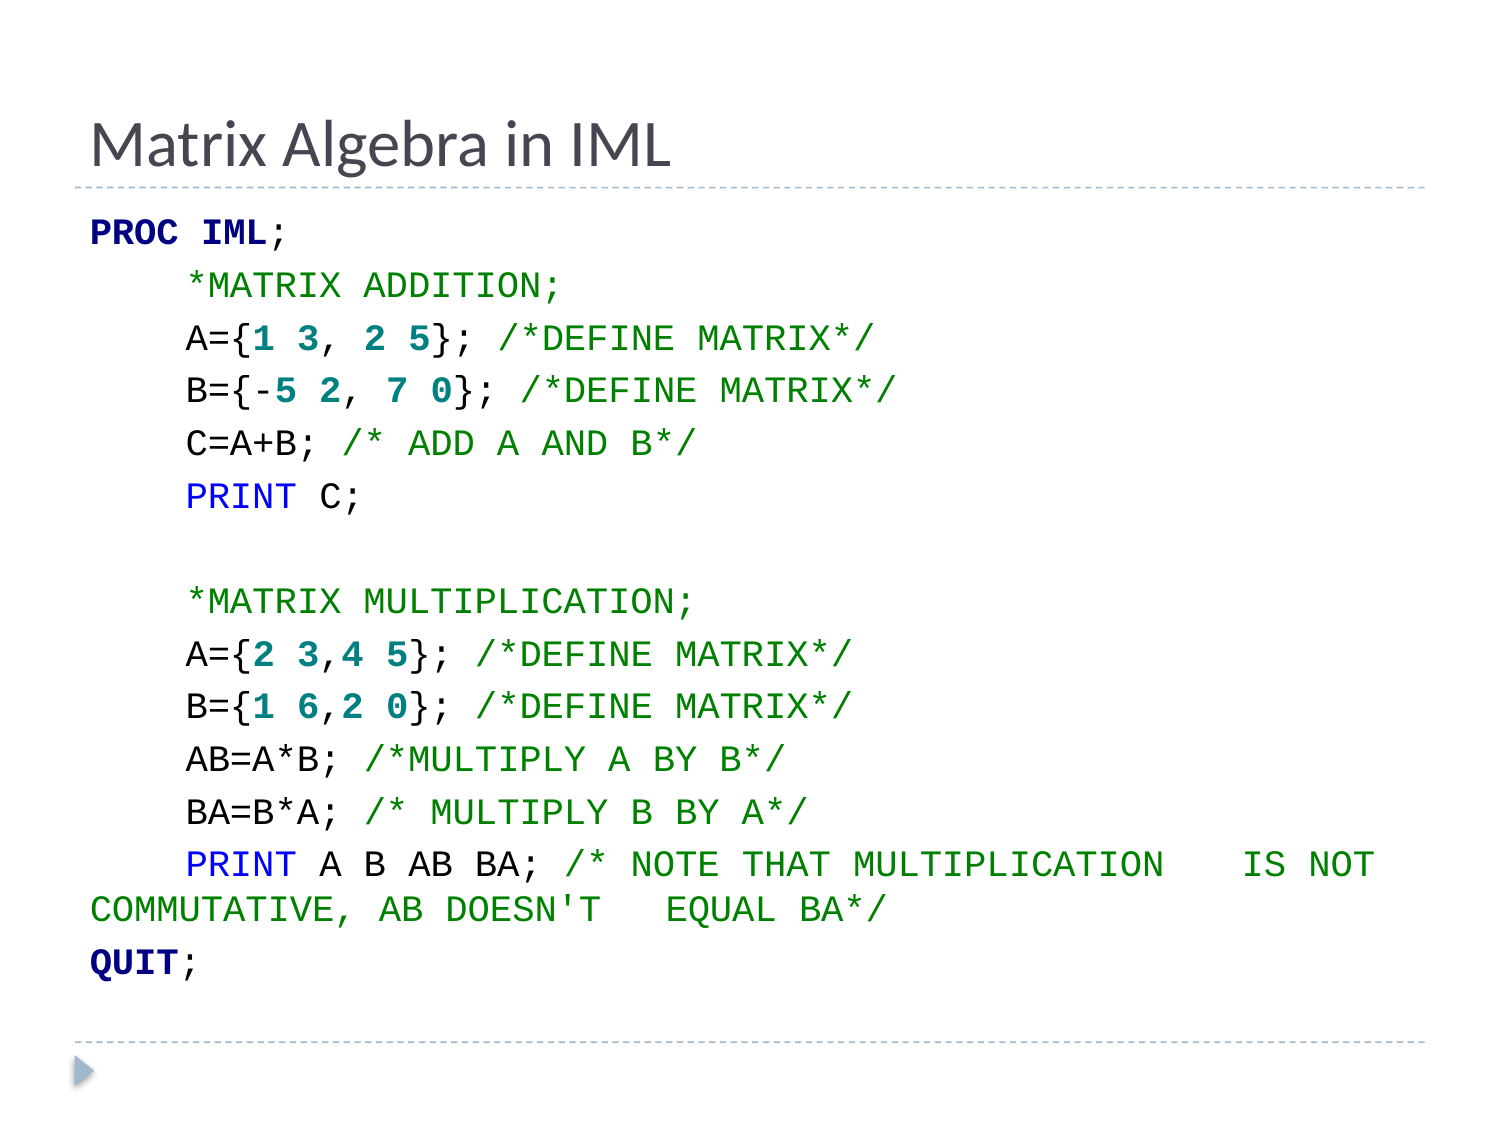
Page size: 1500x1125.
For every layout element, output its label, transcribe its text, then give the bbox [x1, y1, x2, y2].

title Matrix Algebra in IML [75, 24, 1425, 188]
list PROC IML; *MATRIX ADDITION; A={1 3, 2 5}; /*DEFINE MATRIX*/ B={-5 2, 7 0}; /*DEFINE MATRIX*/ C=A+B; /* ADD A AND B*/ PRINT C; *MATRIX MULTIPLICATION; A={2 3,4 5}; /*DEFINE MATRIX*/ B={1 6,2 0}; /*DEFINE MATRIX*/ AB=A*B; /*MULTIPLY A BY B*/ BA=B*A; /* MULTIPLY B BY A*/ PRINT A B AB BA; /* NOTE THAT MULTIPLICATION IS NOT COMMUTATIVE, AB DOESN'T EQUAL BA*/ QUIT; [75, 200, 1425, 1010]
